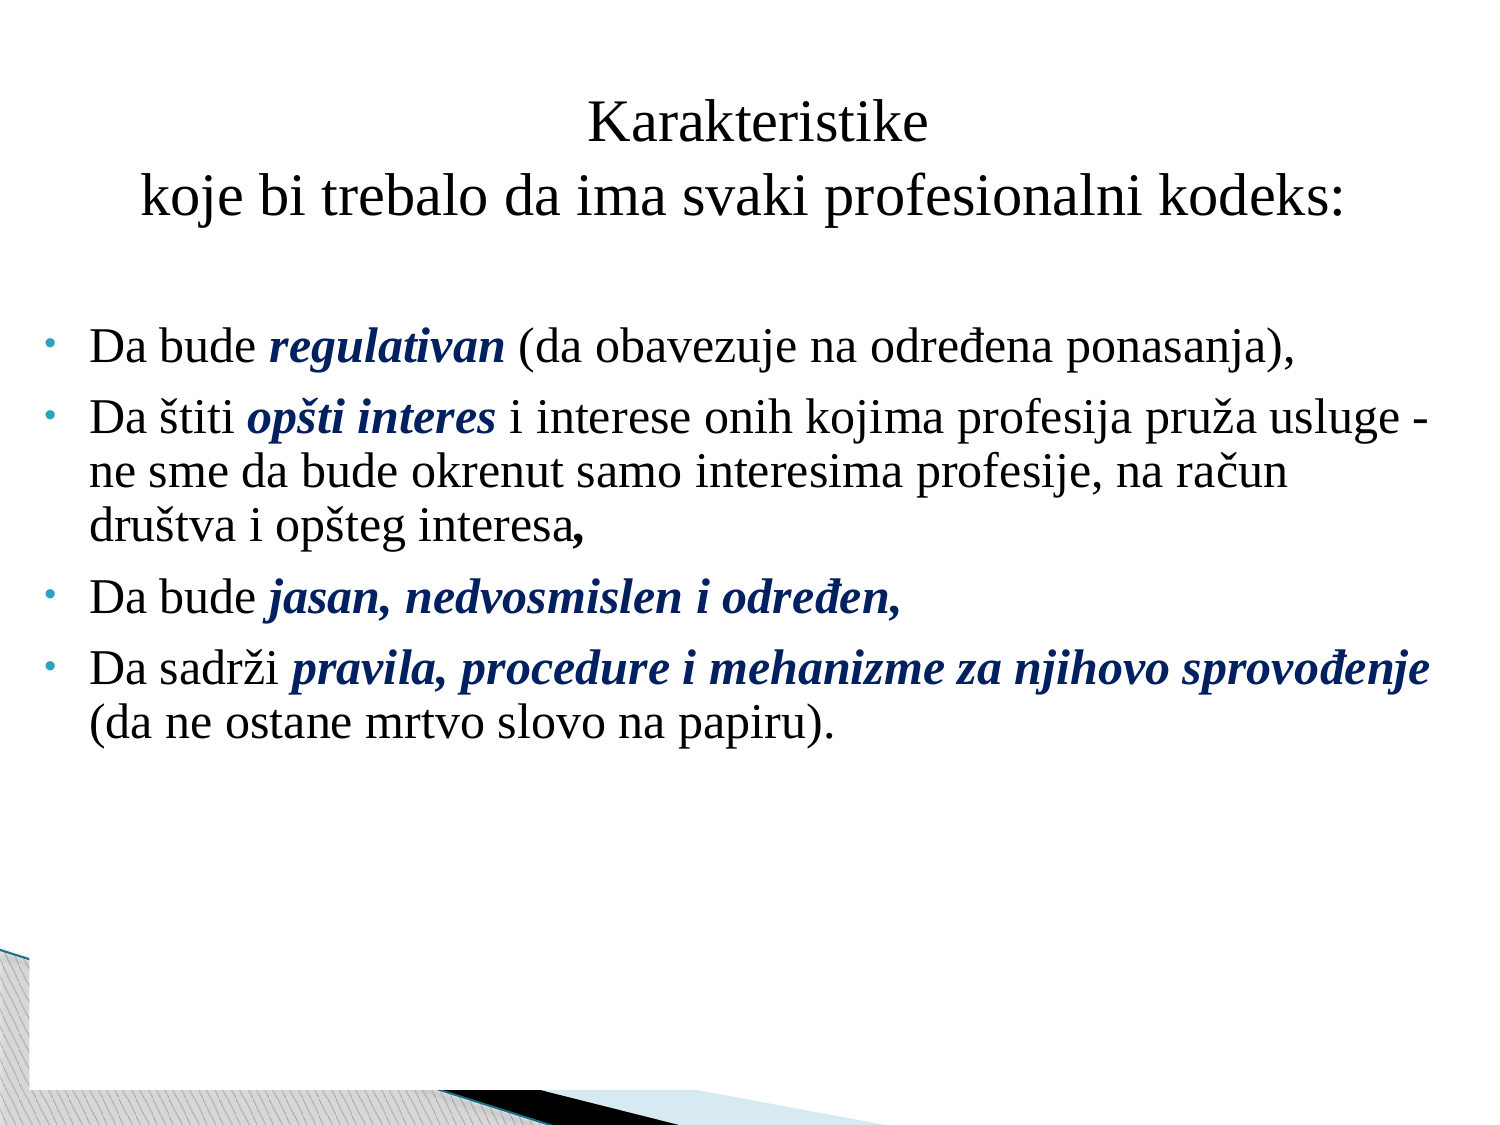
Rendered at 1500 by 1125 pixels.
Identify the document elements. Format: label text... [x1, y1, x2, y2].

list Karakteristike koje bi trebalo da ima svaki profesionalni kodeks: Da bude regulativan (da obavezuje na određena ponasanja), Da štiti opšti interes i interese onih kojima profesija pruža usluge - ne sme da bude okrenut samo interesima profesije, na račun društva i opšteg interesa, Da bude jasan, nedvosmislen i određen, Da sadrži pravila, procedure i mehanizme za njihovo sprovođenje (da ne ostane mrtvo slovo na papiru). [29, 81, 1460, 1091]
